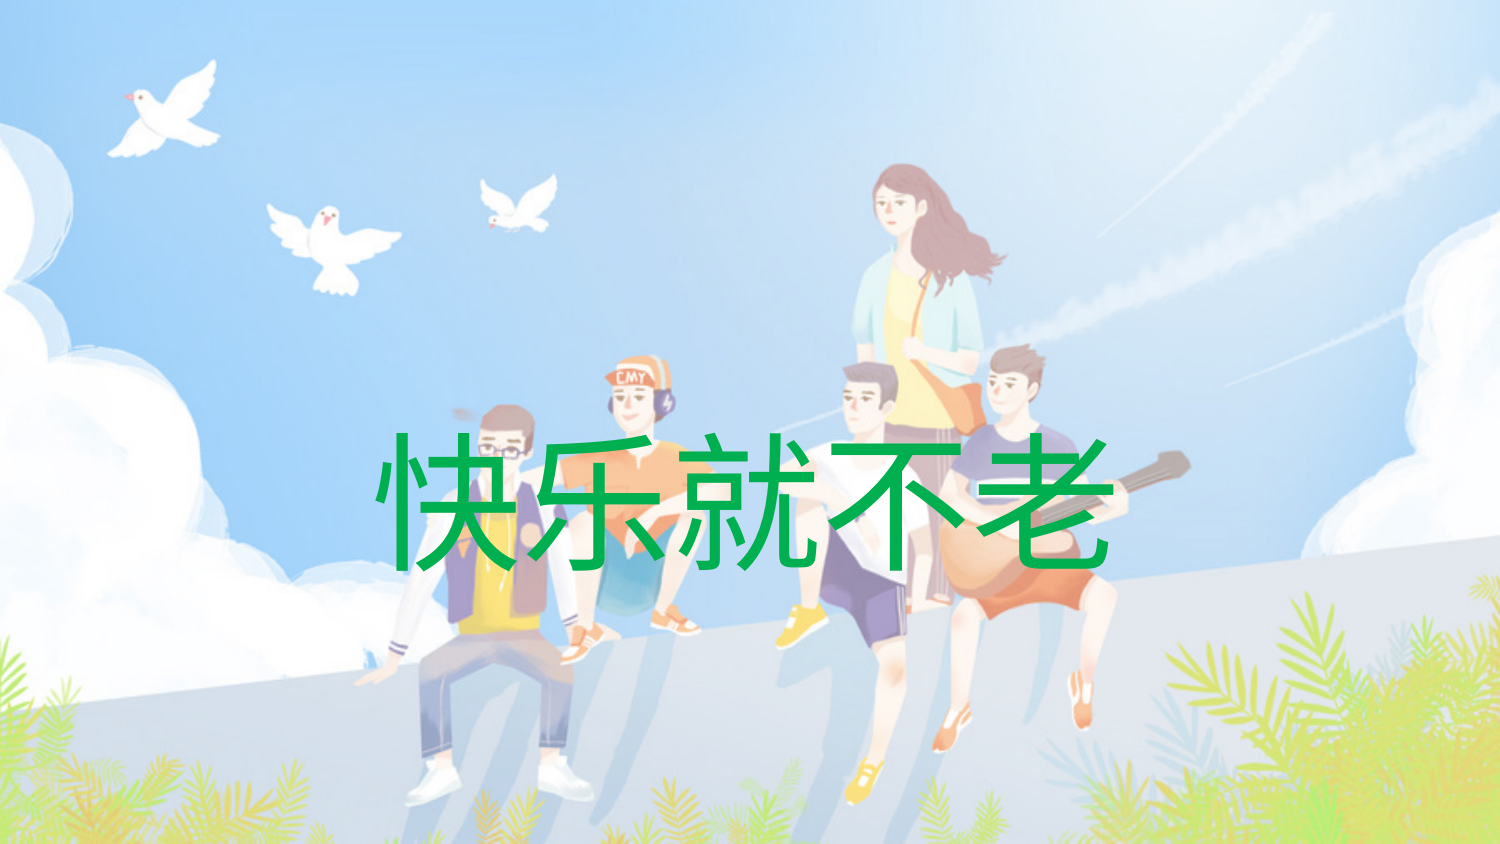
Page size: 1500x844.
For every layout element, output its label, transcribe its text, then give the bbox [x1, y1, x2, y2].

picture [0, 0, 1500, 844]
text_box 快乐就不老 [360, 404, 1202, 596]
